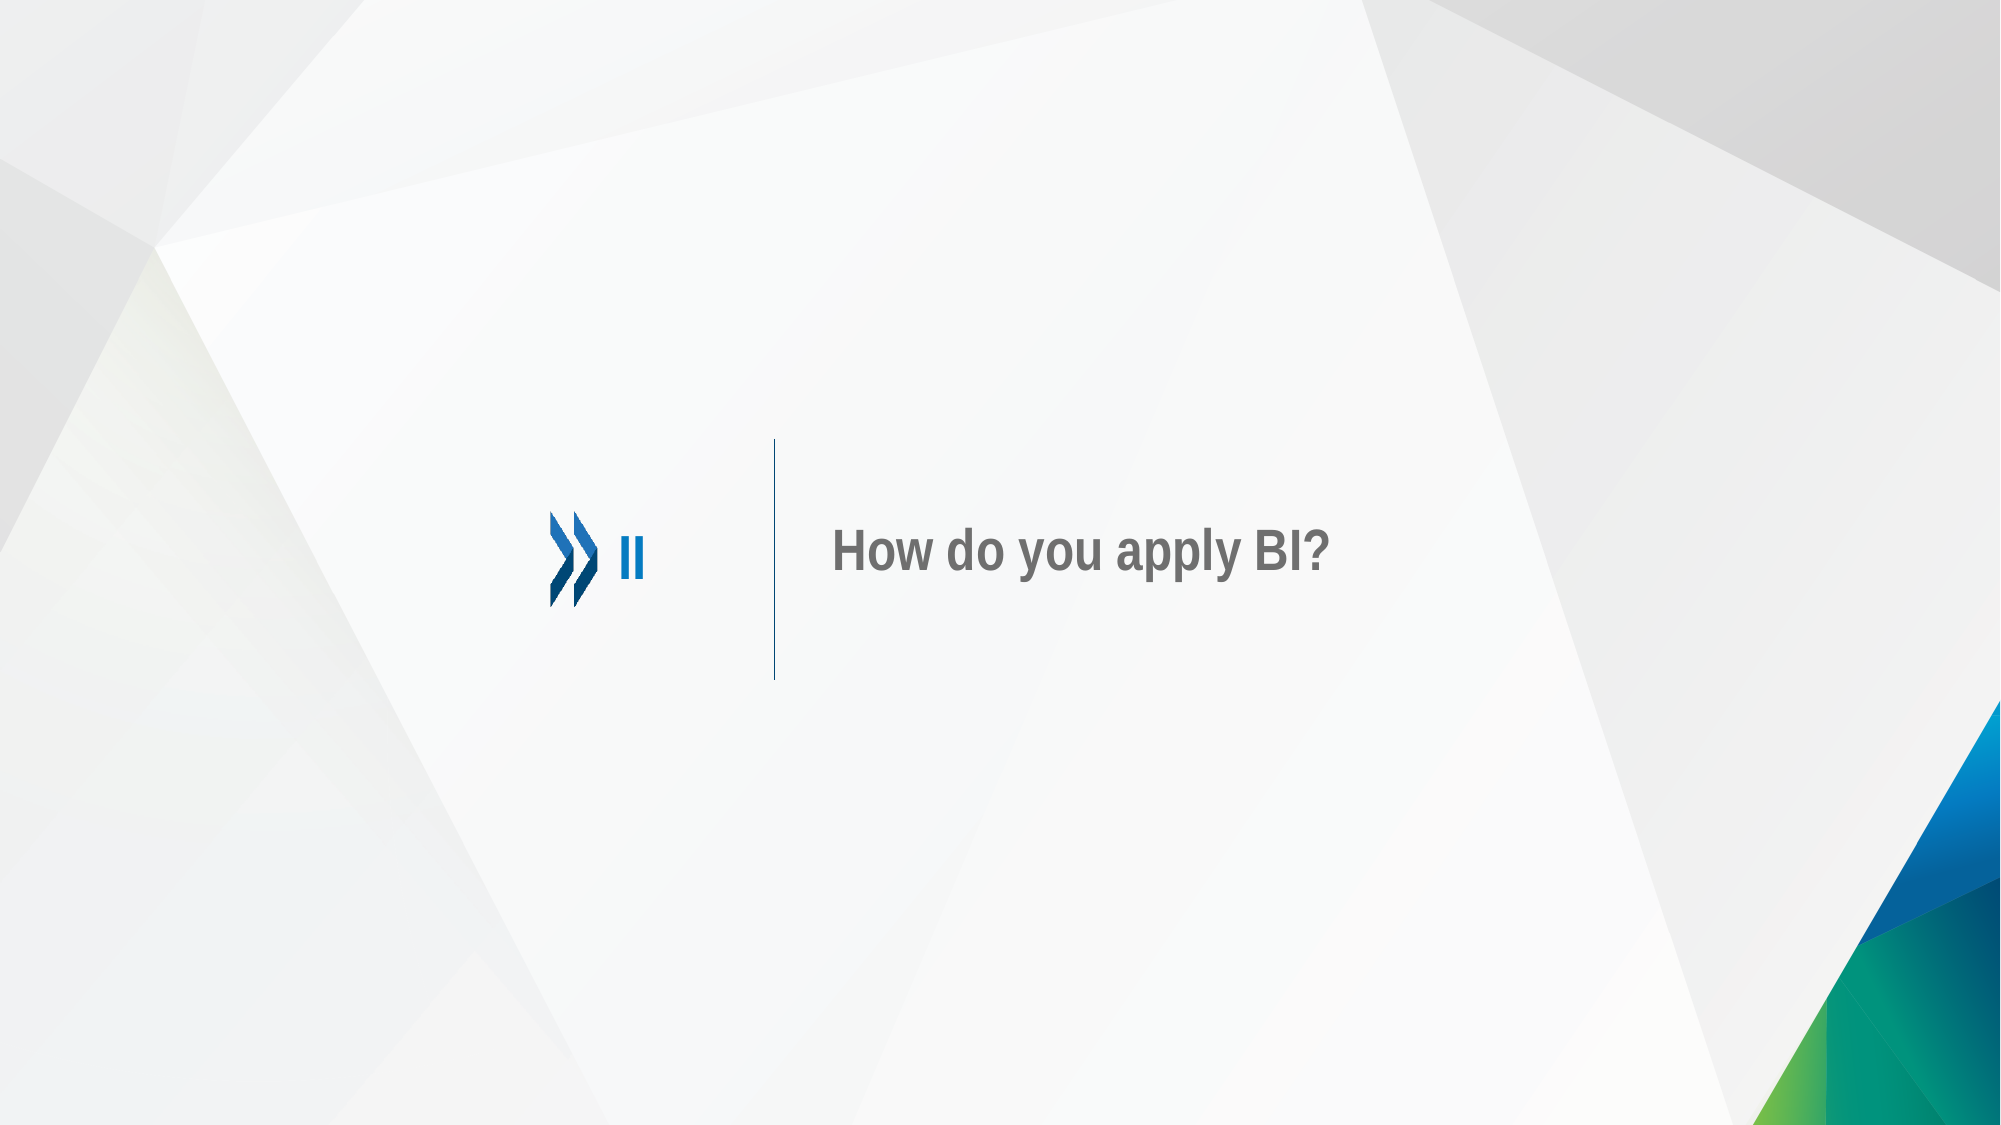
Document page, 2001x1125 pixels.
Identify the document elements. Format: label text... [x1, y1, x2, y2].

list How do you apply BI? [817, 444, 1473, 650]
picture [0, 0, 2001, 1125]
list II [603, 517, 744, 601]
